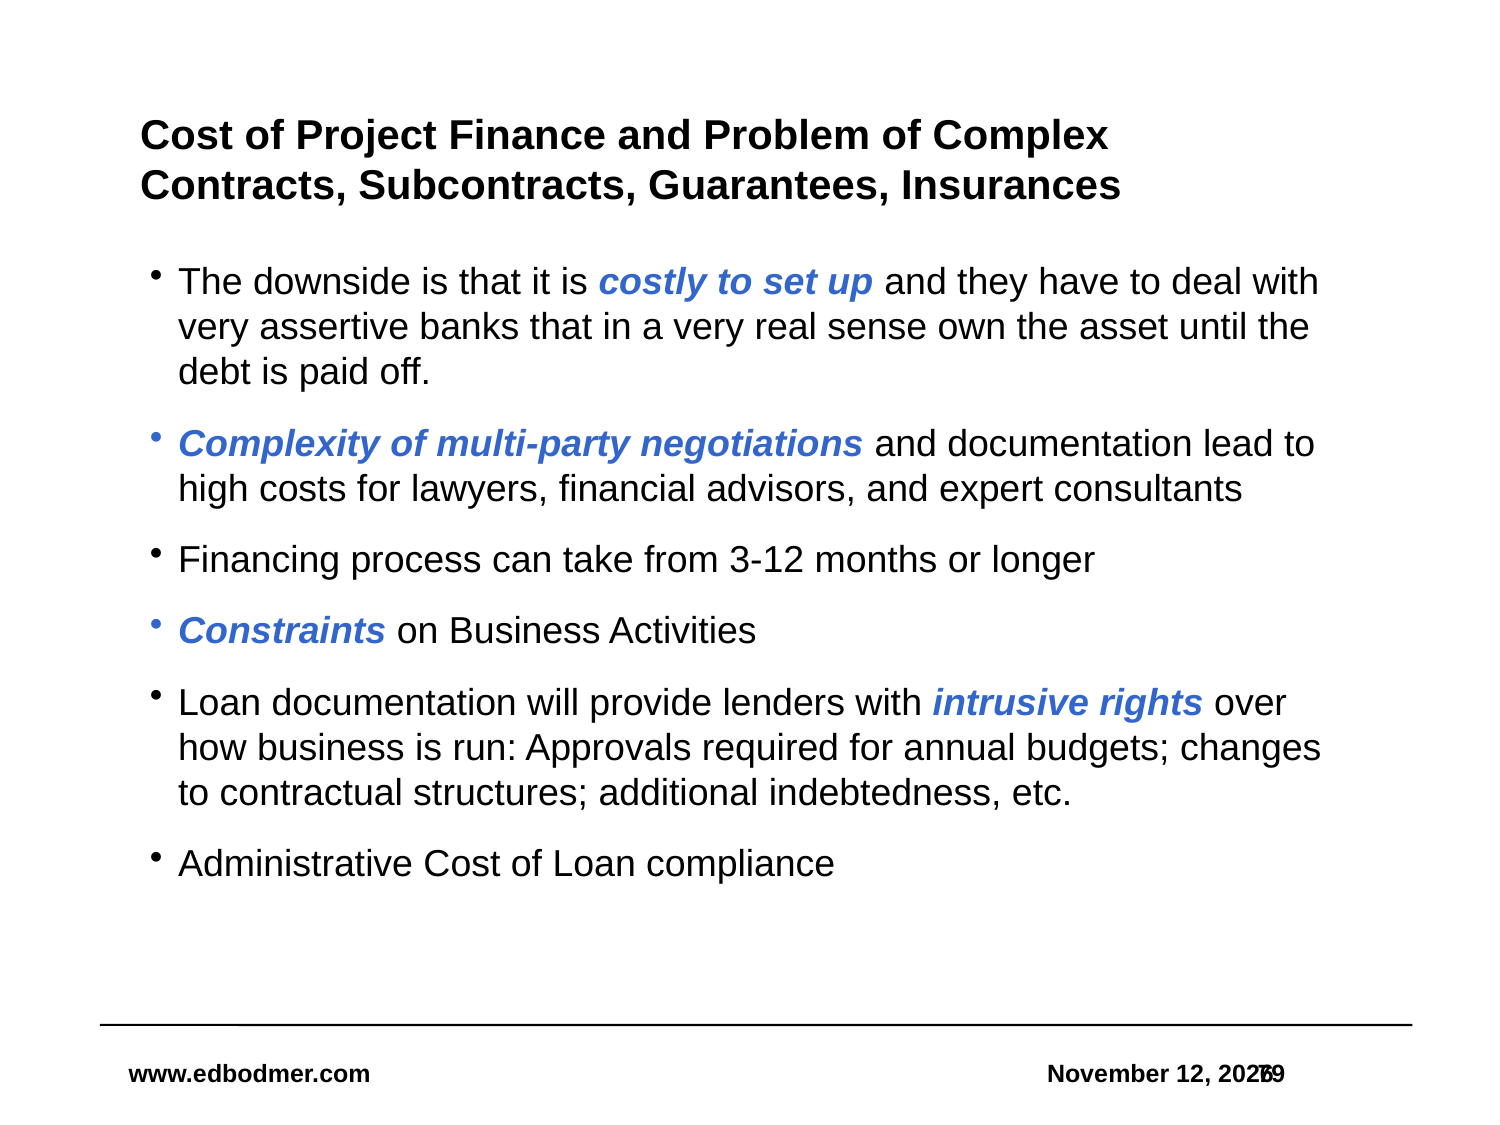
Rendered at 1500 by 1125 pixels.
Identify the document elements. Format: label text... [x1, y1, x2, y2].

title Cost of Project Finance and Problem of Complex Contracts, Subcontracts, Guarantees, Insurances [124, 99, 1288, 226]
list The downside is that it is costly to set up and they have to deal with very assertive banks that in a very real sense own the asset until the debt is paid off. Complexity of multi-party negotiations and documentation lead to high costs for lawyers, financial advisors, and expert consultants Financing process can take from 3-12 months or longer Constraints on Business Activities Loan documentation will provide lenders with intrusive rights over how business is run: Approvals required for annual budgets; changes to contractual structures; additional indebtedness, etc. Administrative Cost of Loan compliance [124, 249, 1376, 1001]
